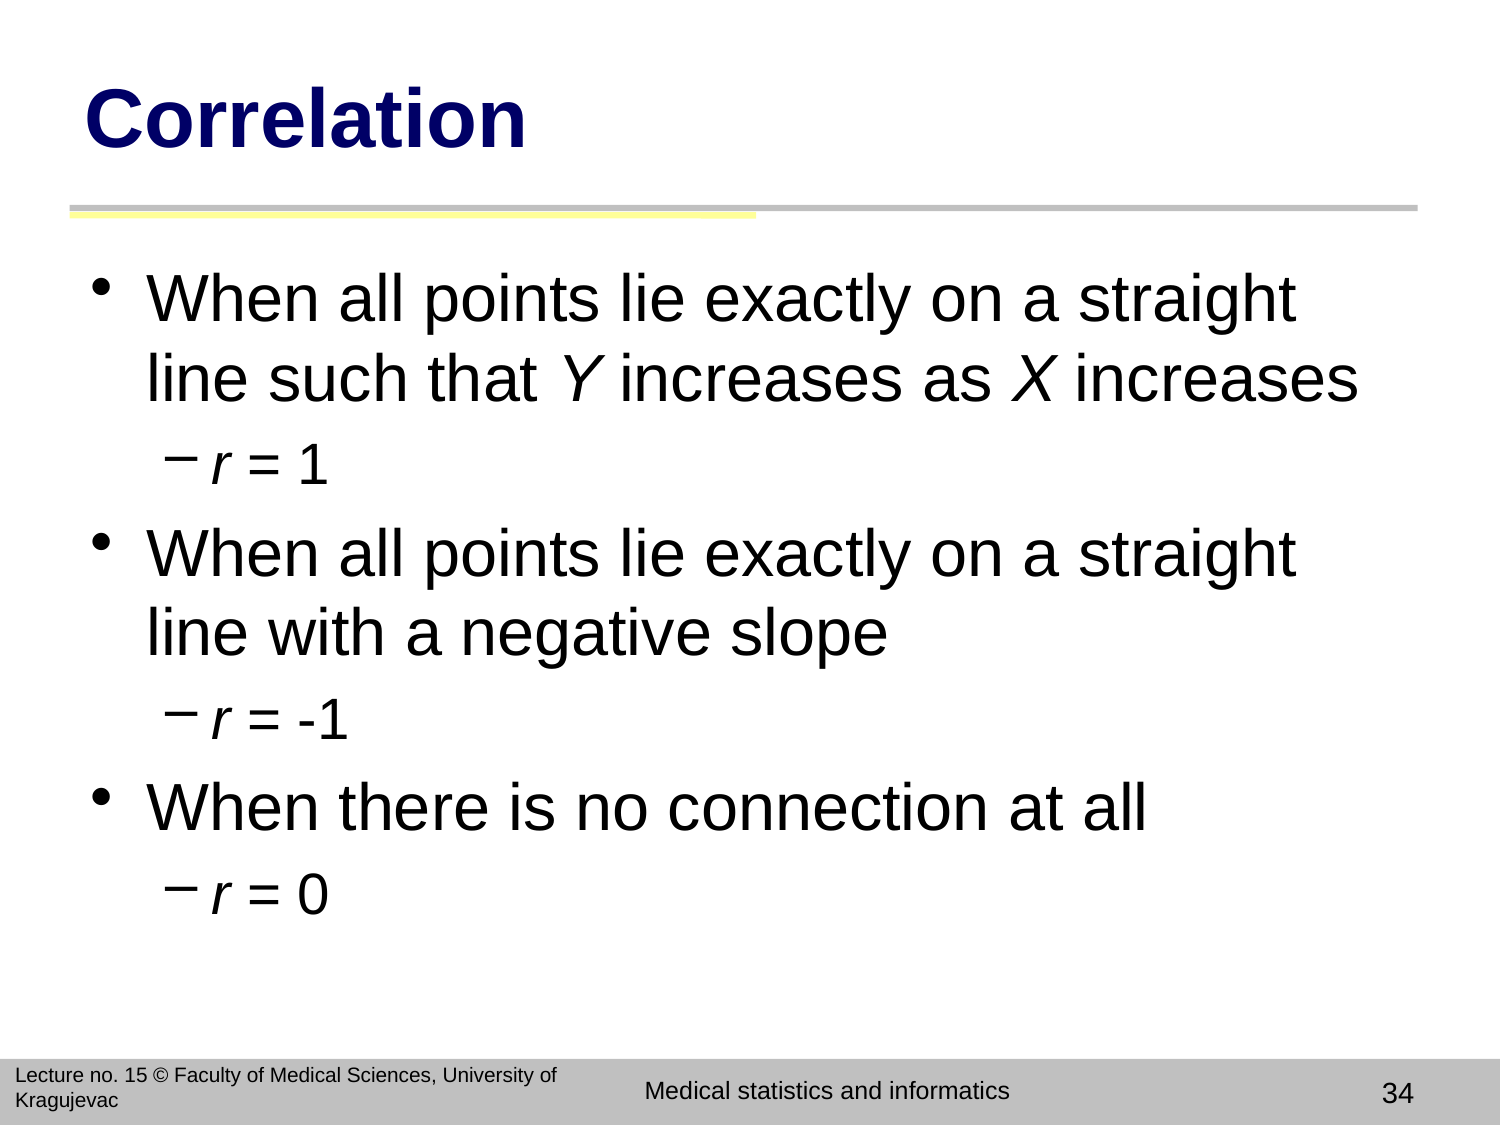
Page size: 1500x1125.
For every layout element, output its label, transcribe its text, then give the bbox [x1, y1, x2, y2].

footer Medical statistics and informatics [512, 1066, 1144, 1125]
list When all points lie exactly on a straight line such that Y increases as X increases r = 1 When all points lie exactly on a straight line with a negative slope r = -1 When there is no connection at all r = 0 [74, 246, 1426, 1023]
slide_number 34 [1164, 1066, 1430, 1125]
slide_number Lecture no. 15 © Faculty of Medical Sciences, University of Kragujevac [0, 1053, 616, 1108]
title Correlation [69, 19, 1426, 208]
